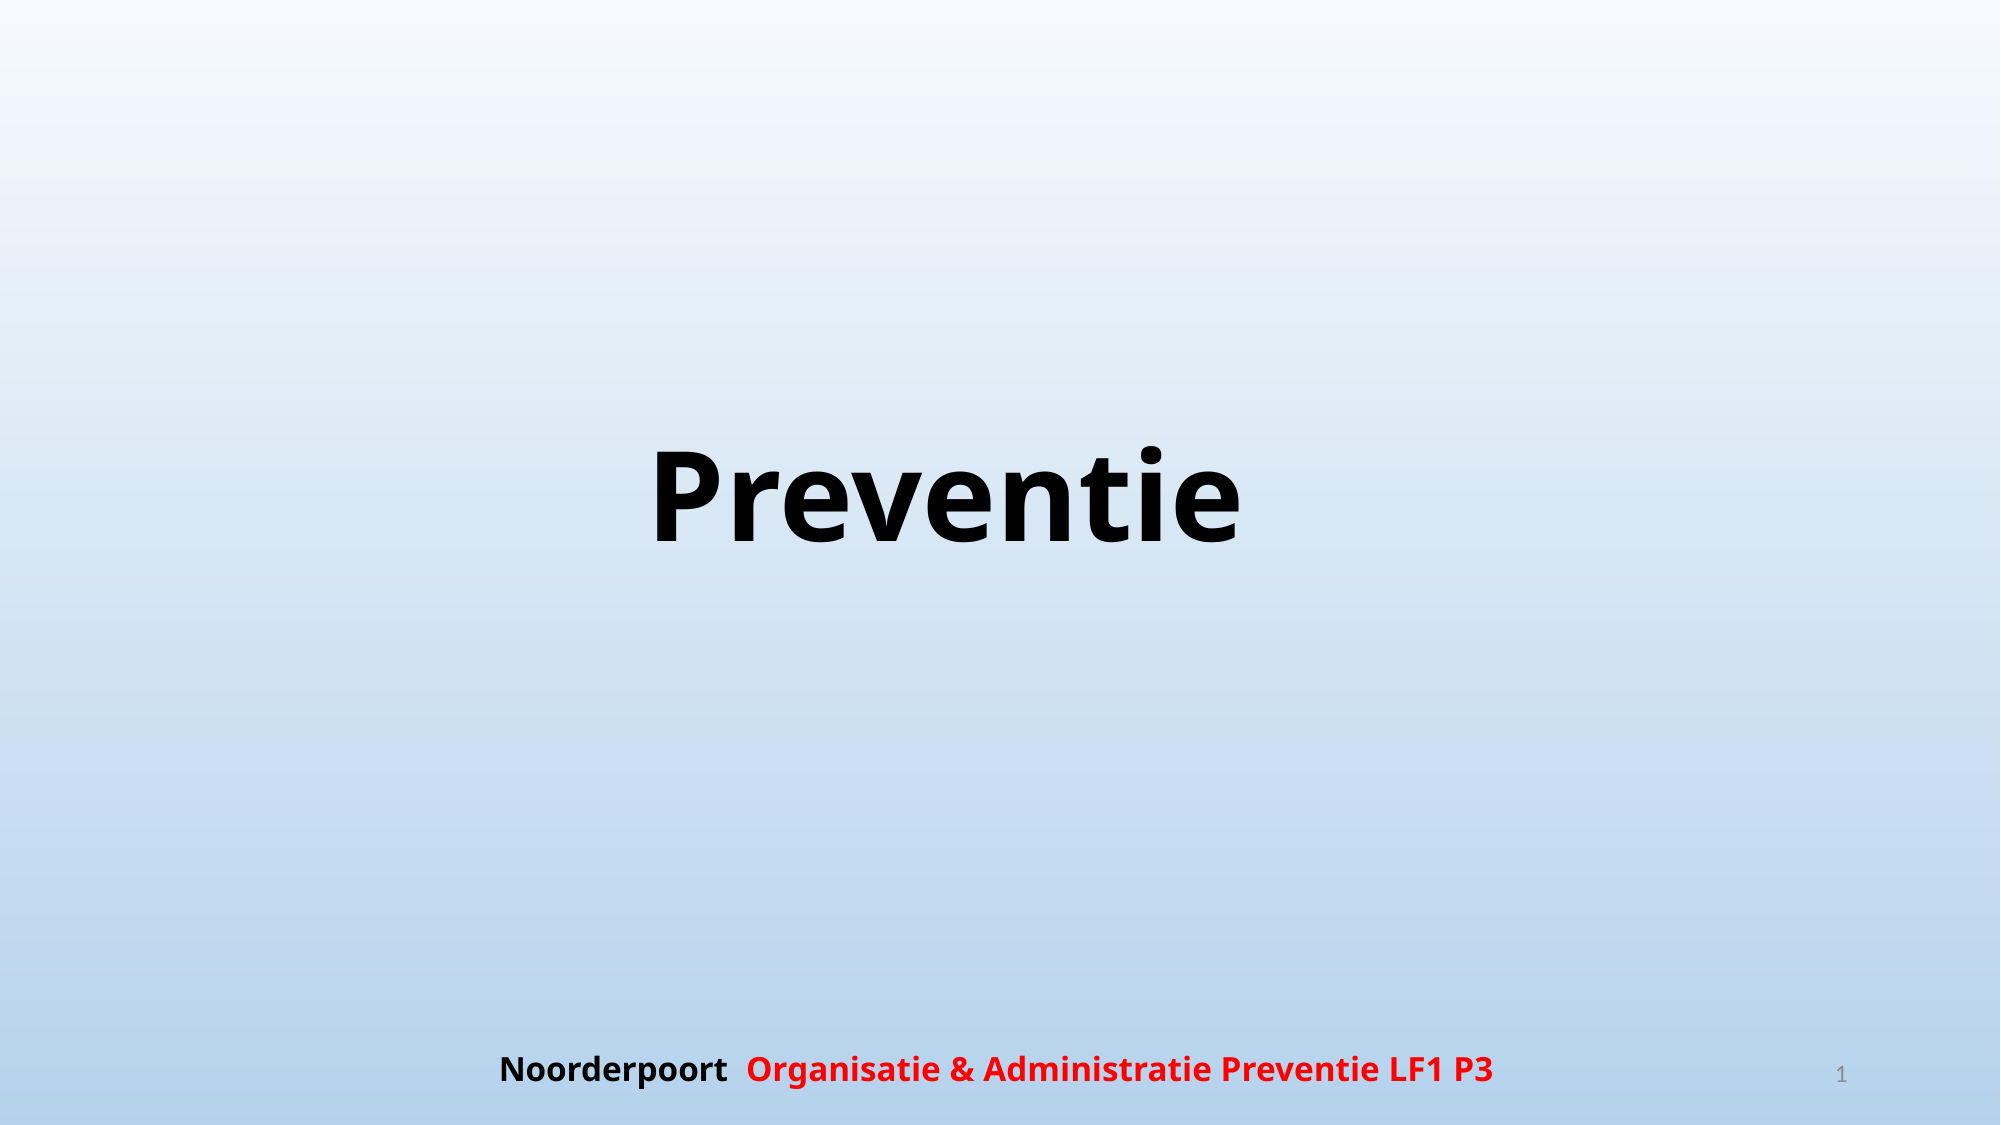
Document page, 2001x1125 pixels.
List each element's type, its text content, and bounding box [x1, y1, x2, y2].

slide_number 1 [1412, 1042, 1863, 1103]
footer Noorderpoort Organisatie & Administratie Preventie LF1 P3 [249, 1038, 1770, 1099]
title Preventie [90, 184, 1834, 576]
